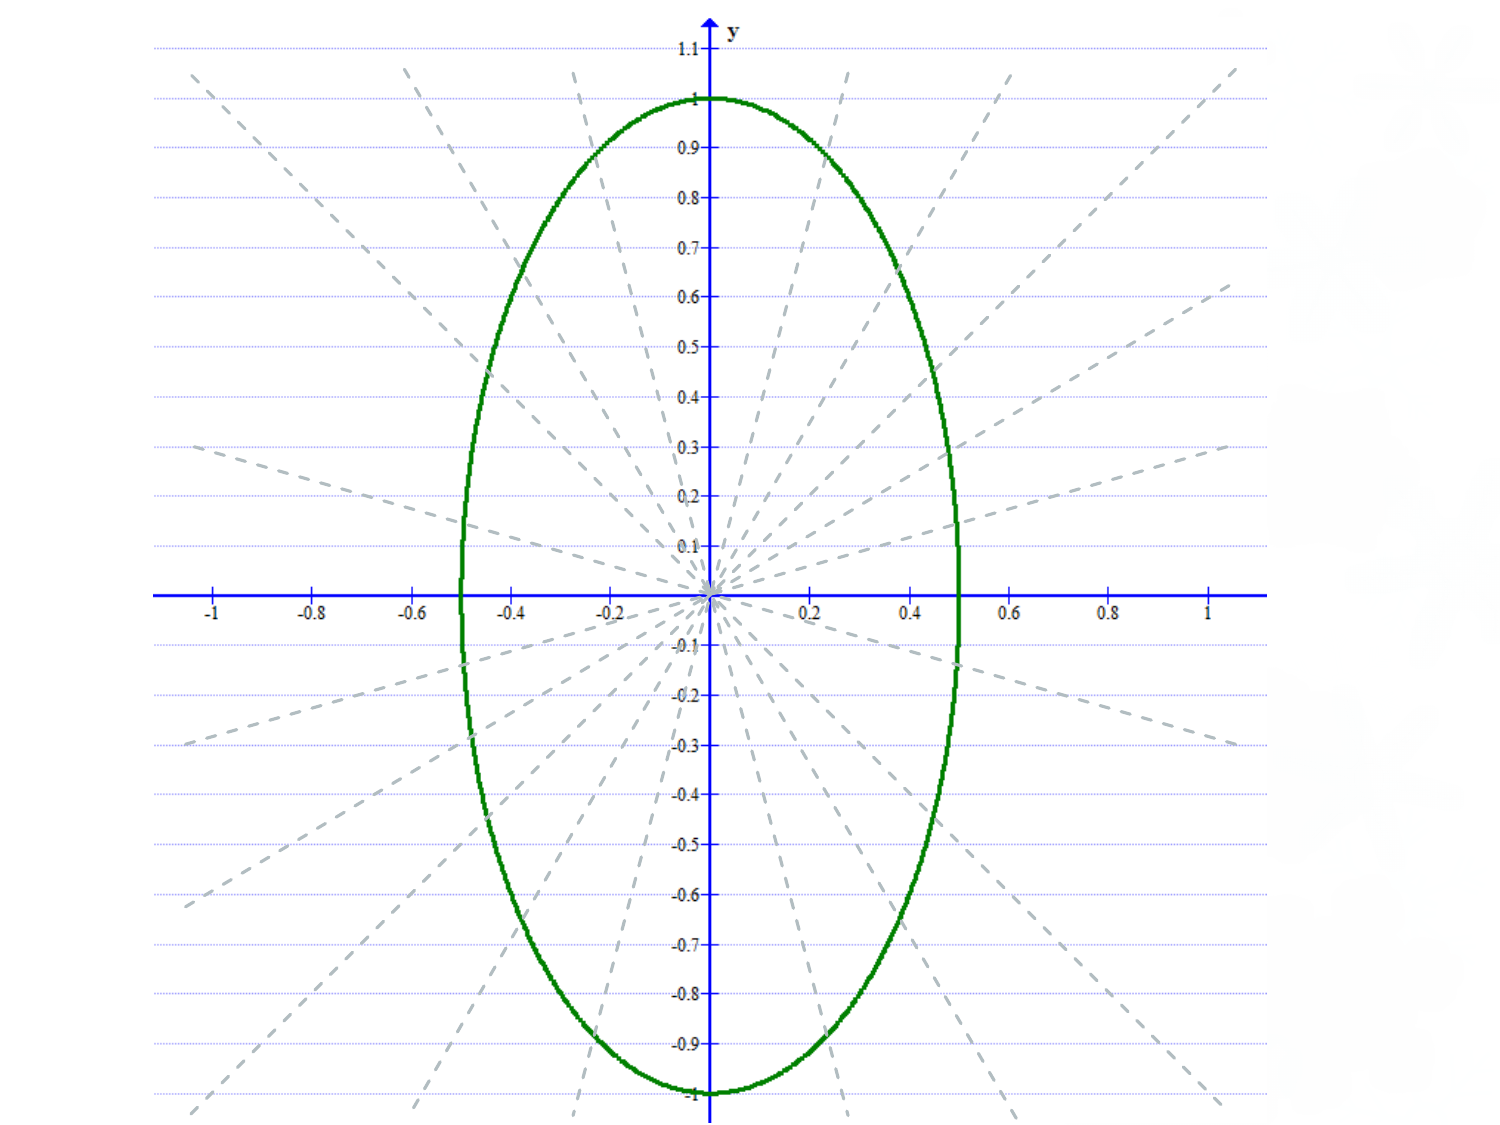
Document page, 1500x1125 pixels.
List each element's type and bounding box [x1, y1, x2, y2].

text_box [855, 752, 1237, 1120]
text_box [185, 753, 566, 1120]
text_box [185, 443, 566, 745]
picture [153, 17, 1267, 1124]
text_box [572, 72, 849, 1117]
text_box [185, 68, 1237, 443]
text_box [856, 443, 1237, 745]
